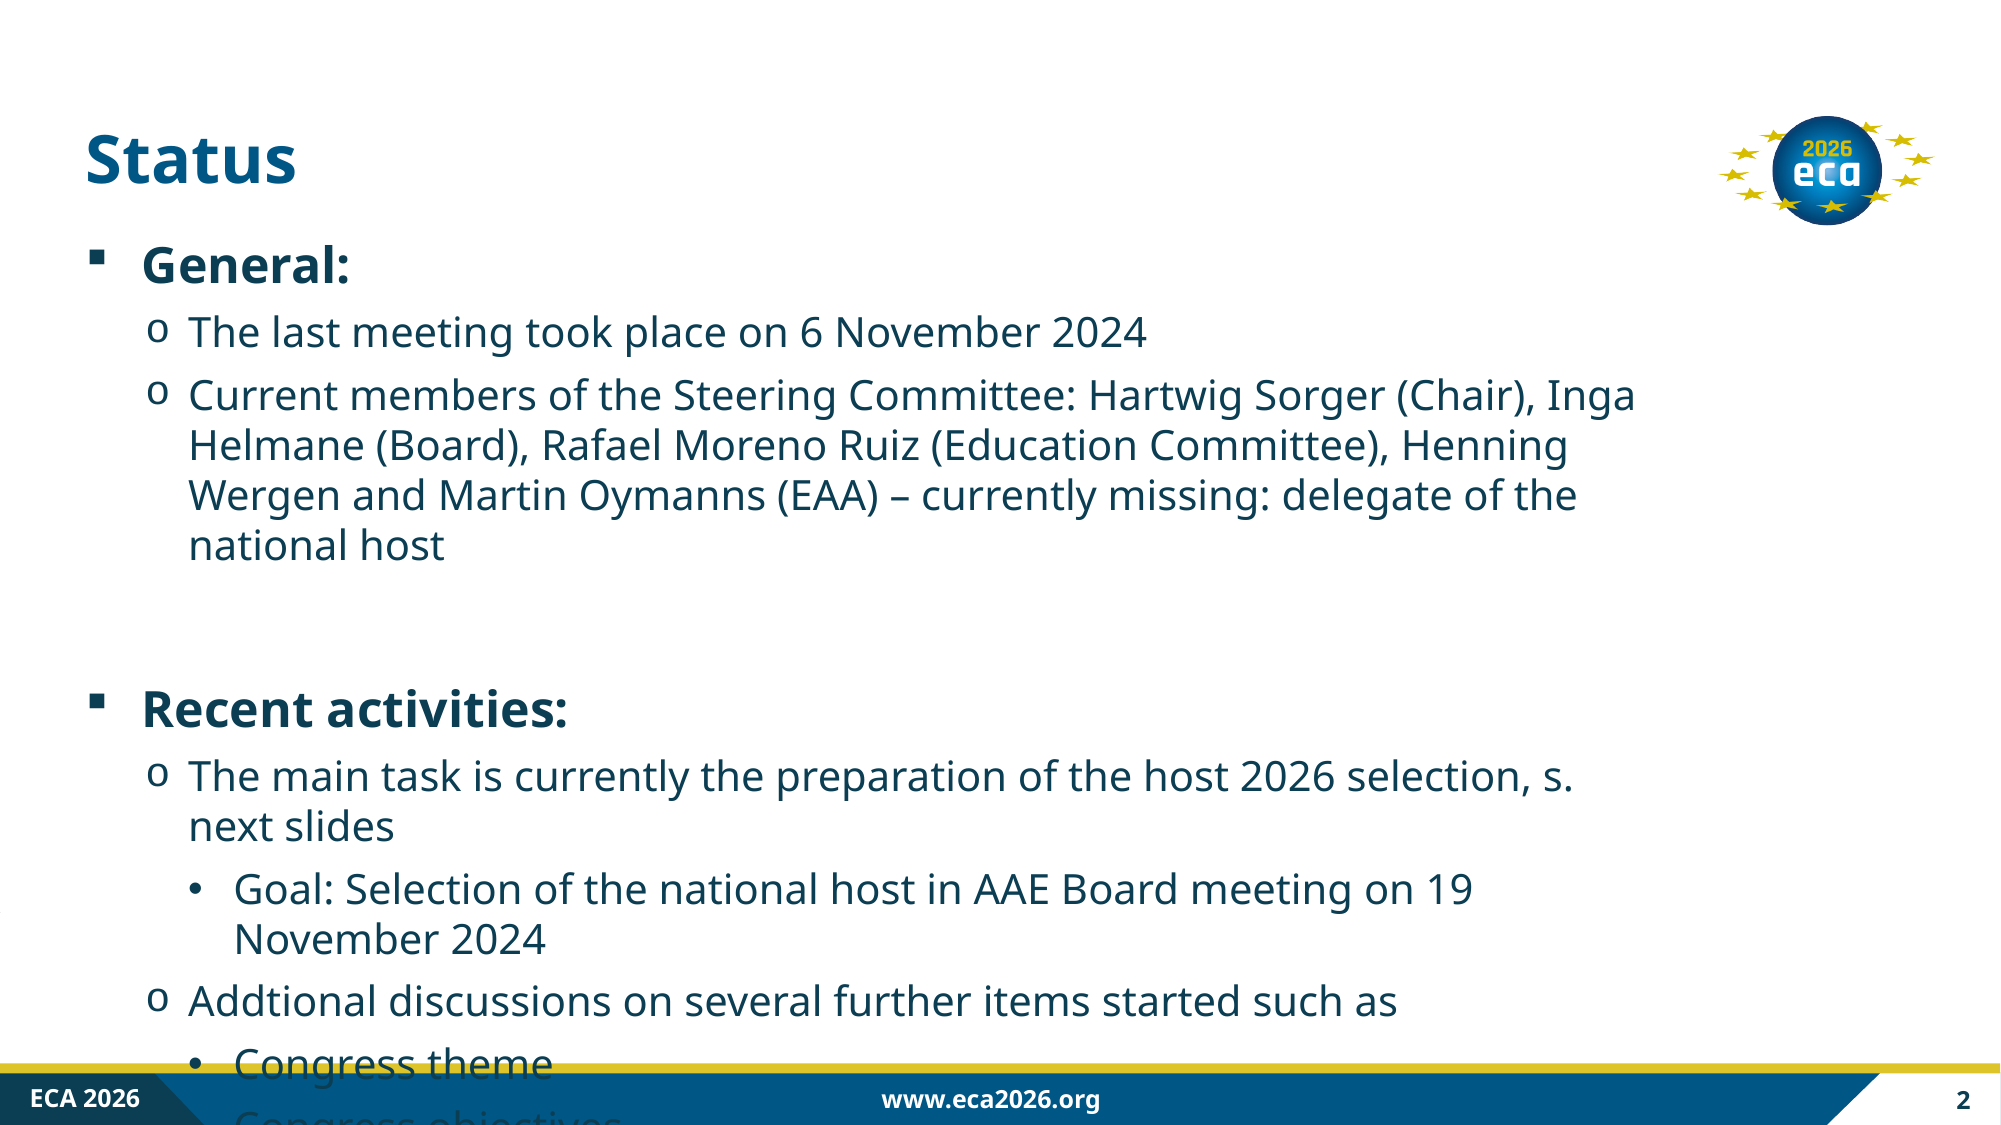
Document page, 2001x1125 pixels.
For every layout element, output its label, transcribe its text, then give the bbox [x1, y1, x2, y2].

footer ECA 2026 [0, 1070, 659, 1123]
title Status [85, 117, 1693, 224]
slide_number 2 [1613, 1075, 2000, 1125]
list General: The last meeting took place on 6 November 2024 Current members of the Steering Committee: Hartwig Sorger (Chair), Inga Helmane (Board), Rafael Moreno Ruiz (Education Committee), Henning Wergen and Martin Oymanns (EAA) – currently missing: delegate of the national host Recent activities: The main task is currently the preparation of the host 2026 selection, s. next slides Goal: Selection of the national host in AAE Board meeting on 19 November 2024 Addtional discussions on several further items started such as Congress theme Congress objectives Agreement AAE/EAA [85, 233, 1671, 1033]
picture [1714, 101, 1941, 240]
